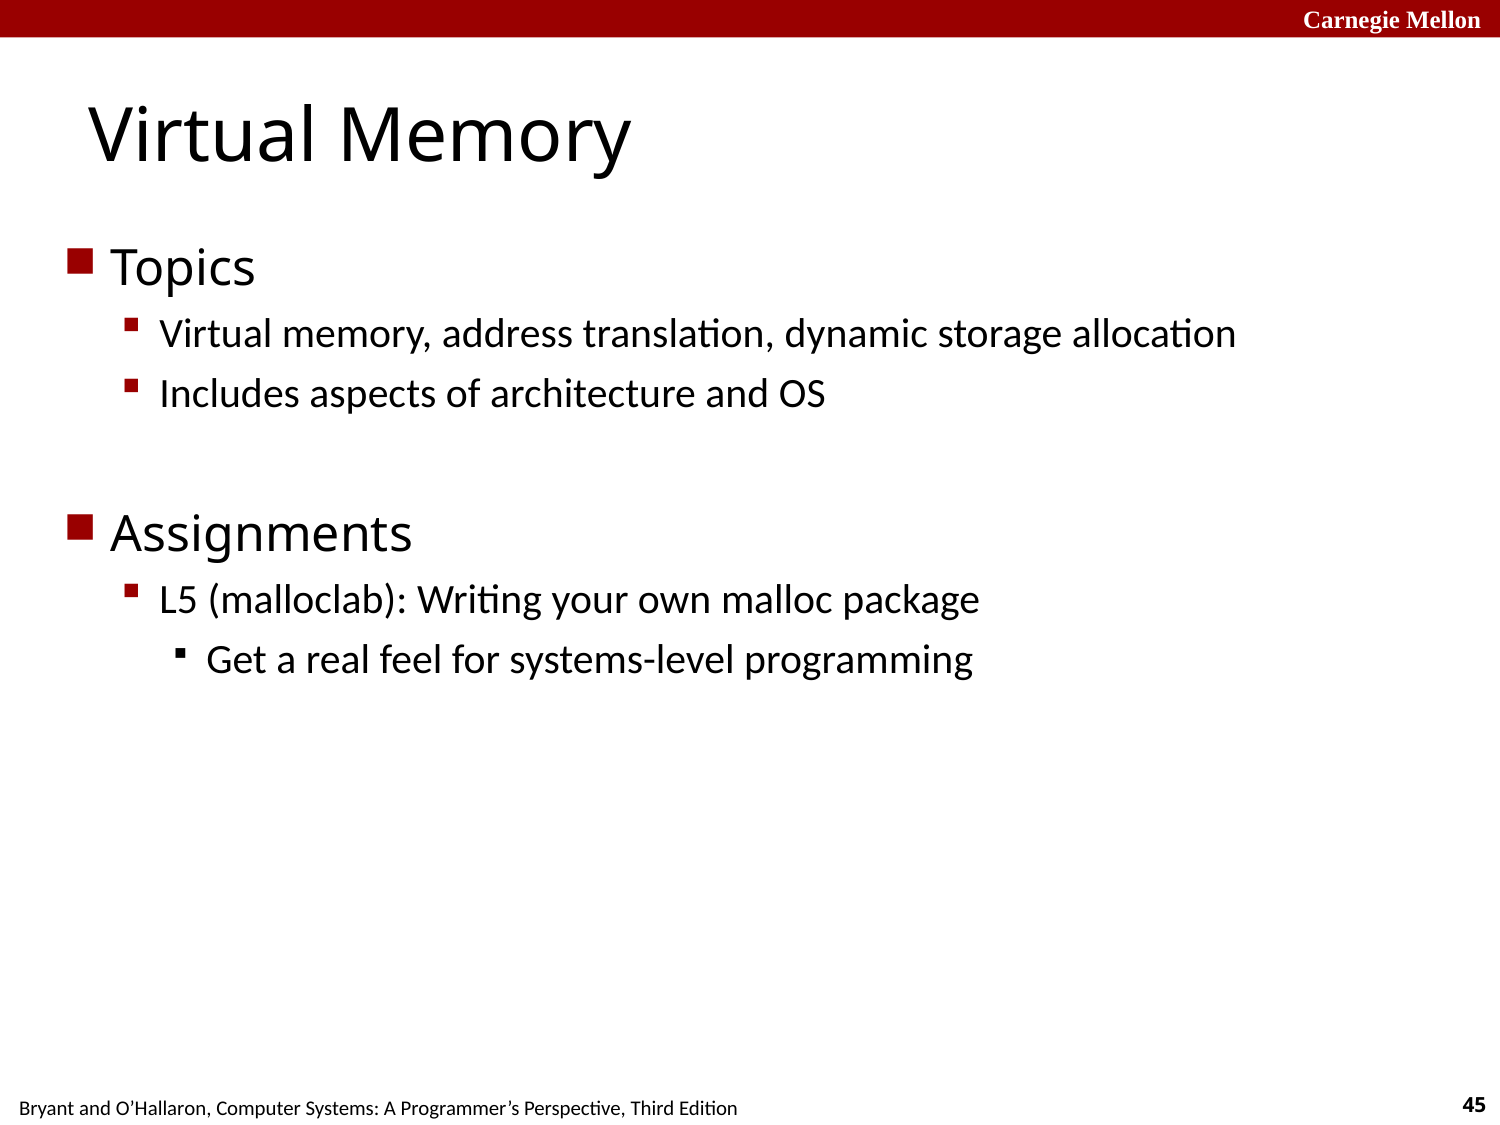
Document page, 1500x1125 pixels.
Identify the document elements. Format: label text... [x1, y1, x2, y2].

list Topics Virtual memory, address translation, dynamic storage allocation Includes aspects of architecture and OS Assignments L5 (malloclab): Writing your own malloc package Get a real feel for systems-level programming [62, 228, 1438, 1122]
title Virtual Memory [62, 41, 1438, 222]
